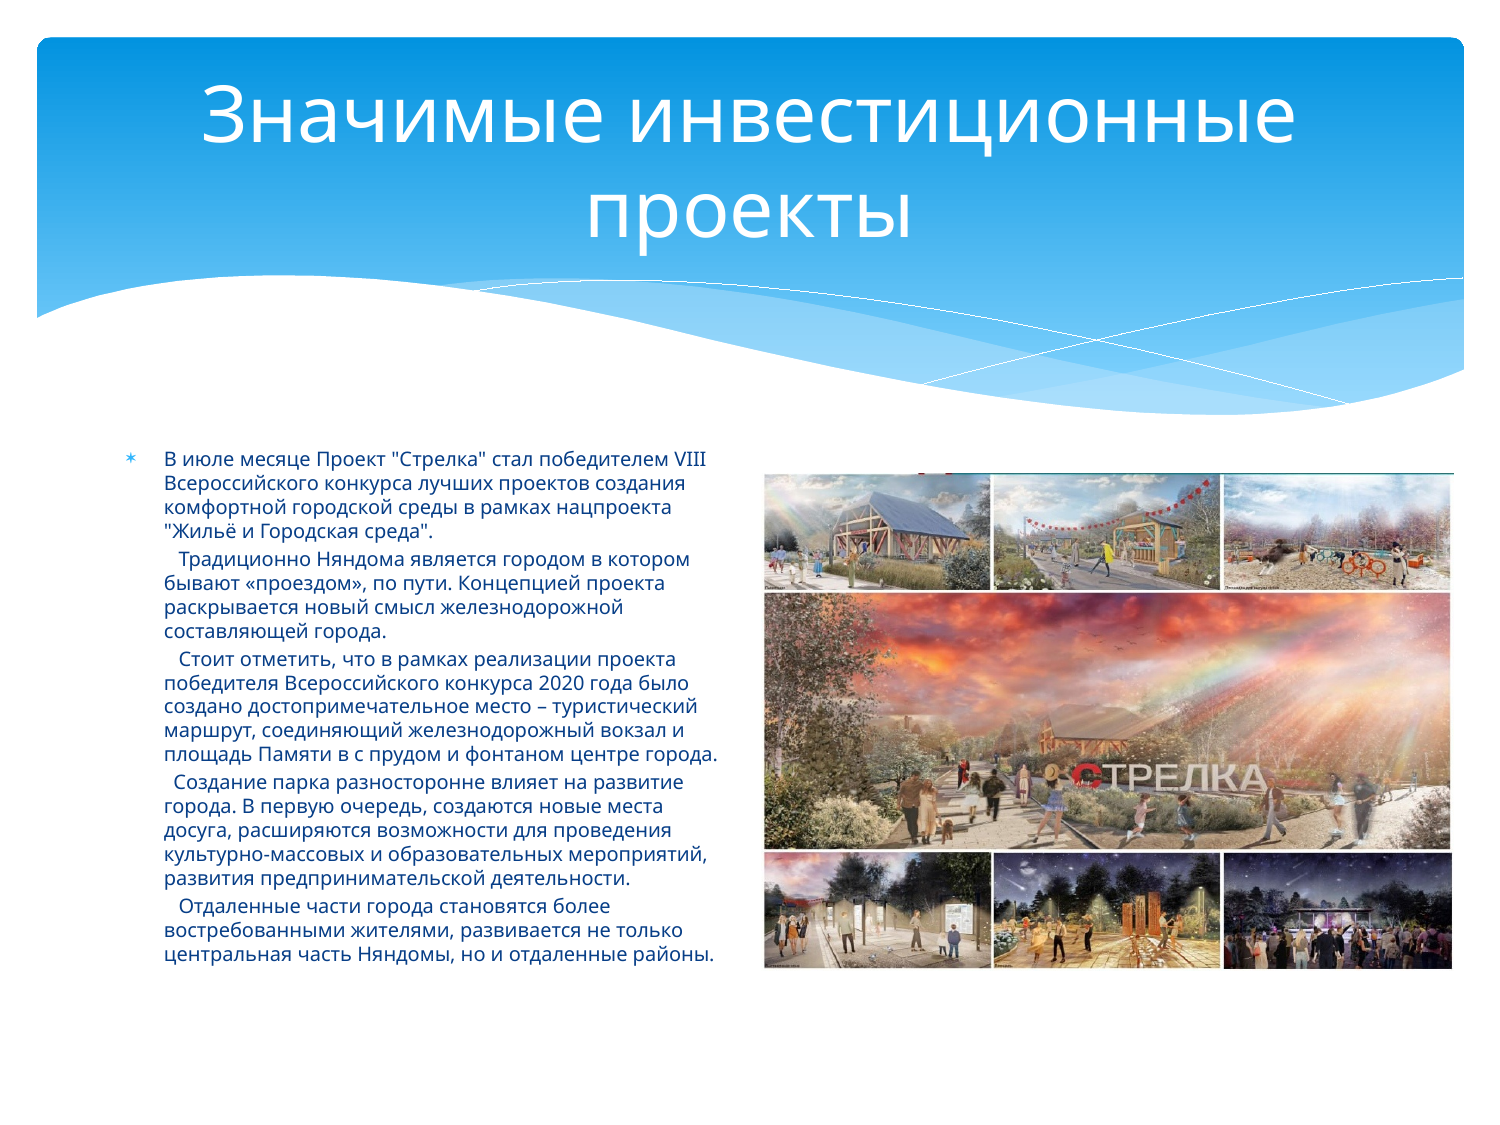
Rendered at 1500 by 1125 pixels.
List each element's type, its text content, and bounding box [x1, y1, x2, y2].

title Значимые инвестиционные проекты [75, 55, 1425, 261]
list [761, 473, 1454, 971]
list В июле месяце Проект "Стрелка" стал победителем VIII Всероссийского конкурса лучших проектов создания комфортной городской среды в рамках нацпроекта "Жильё и Городская среда". Традиционно Няндома является городом в котором бывают «проездом», по пути. Концепцией проекта раскрывается новый смысл железнодорожной составляющей города. Стоит отметить, что в рамках реализации проекта победителя Всероссийского конкурса 2020 года было создано достопримечательное место – туристический маршрут, соединяющий железнодорожный вокзал и площадь Памяти в с прудом и фонтаном центре города. Создание парка разносторонне влияет на развитие города. В первую очередь, создаются новые места досуга, расширяются возможности для проведения культурно-массовых и образовательных мероприятий, развития предпринимательской деятельности. Отдаленные части города становятся более востребованными жителями, развивается не только центральная часть Няндомы, но и отдаленные районы. [111, 439, 738, 1005]
